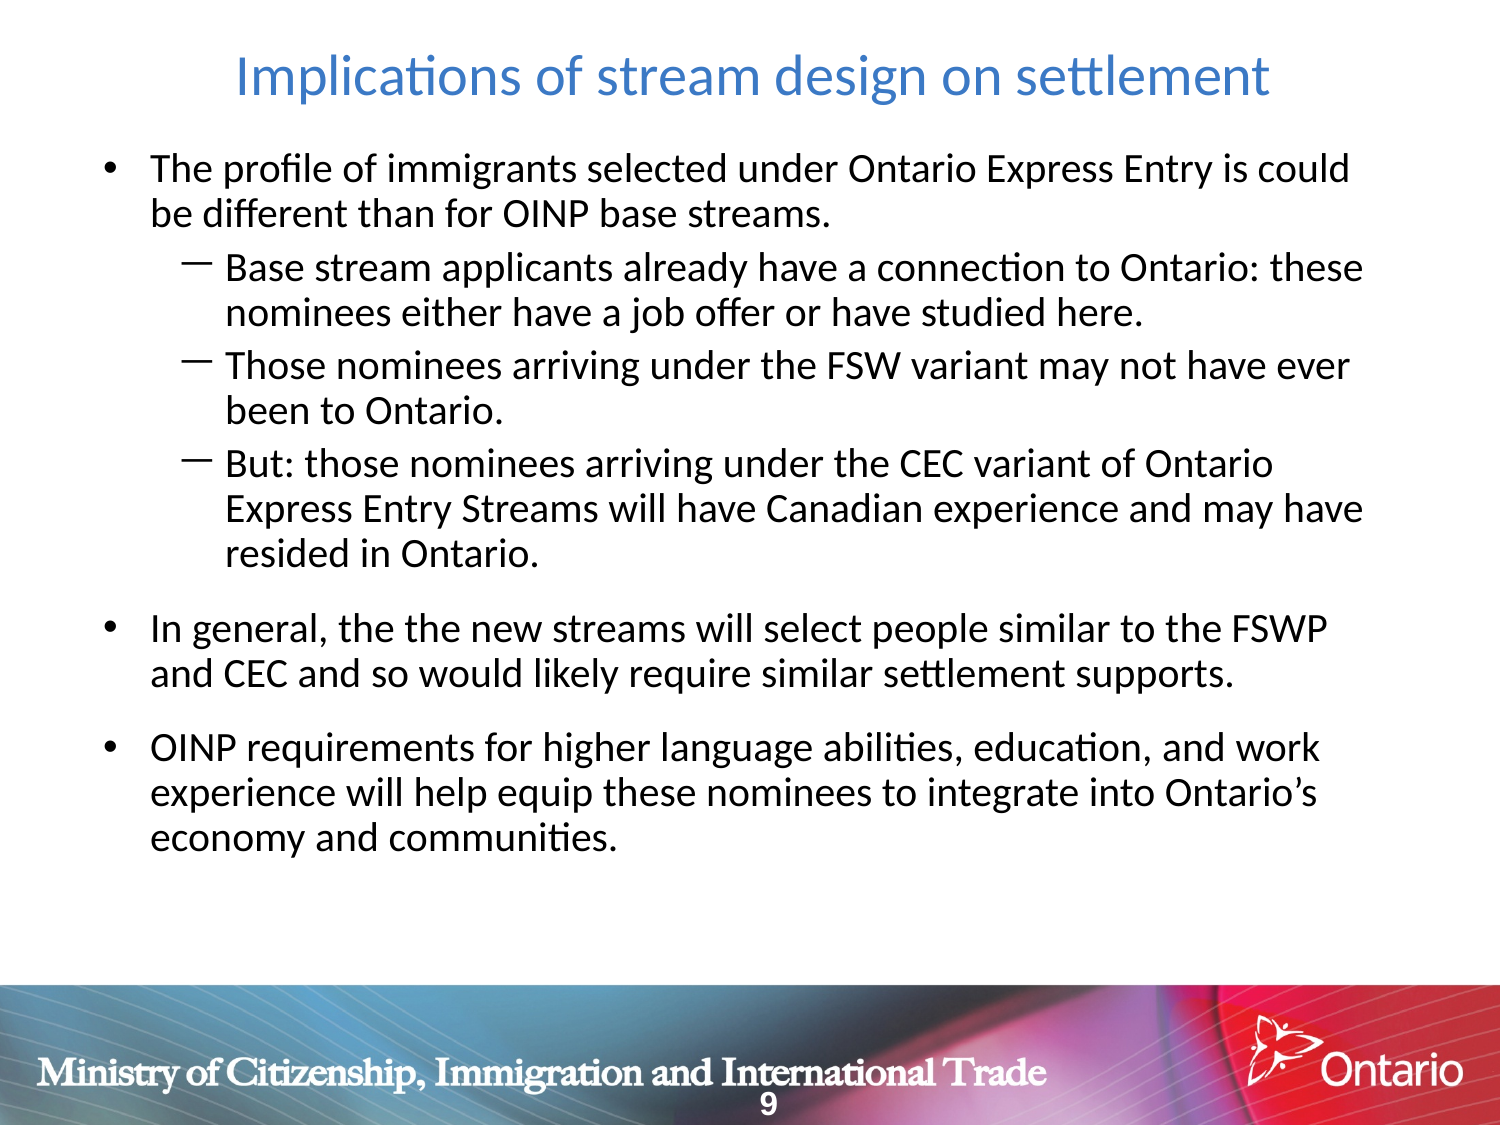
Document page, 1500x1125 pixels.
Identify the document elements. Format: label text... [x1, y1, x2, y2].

slide_number 9 [442, 1074, 793, 1125]
picture [0, 0, 1500, 1125]
text_box The profile of immigrants selected under Ontario Express Entry is could be different than for OINP base streams. Base stream applicants already have a connection to Ontario: these nominees either have a job offer or have studied here. Those nominees arriving under the FSW variant may not have ever been to Ontario. But: those nominees arriving under the CEC variant of Ontario Express Entry Streams will have Canadian experience and may have resided in Ontario. In general, the the new streams will select people similar to the FSWP and CEC and so would likely require similar settlement supports. OINP requirements for higher language abilities, education, and work experience will help equip these nominees to integrate into Ontario’s economy and communities. [88, 139, 1388, 890]
title Implications of stream design on settlement [78, 19, 1429, 126]
